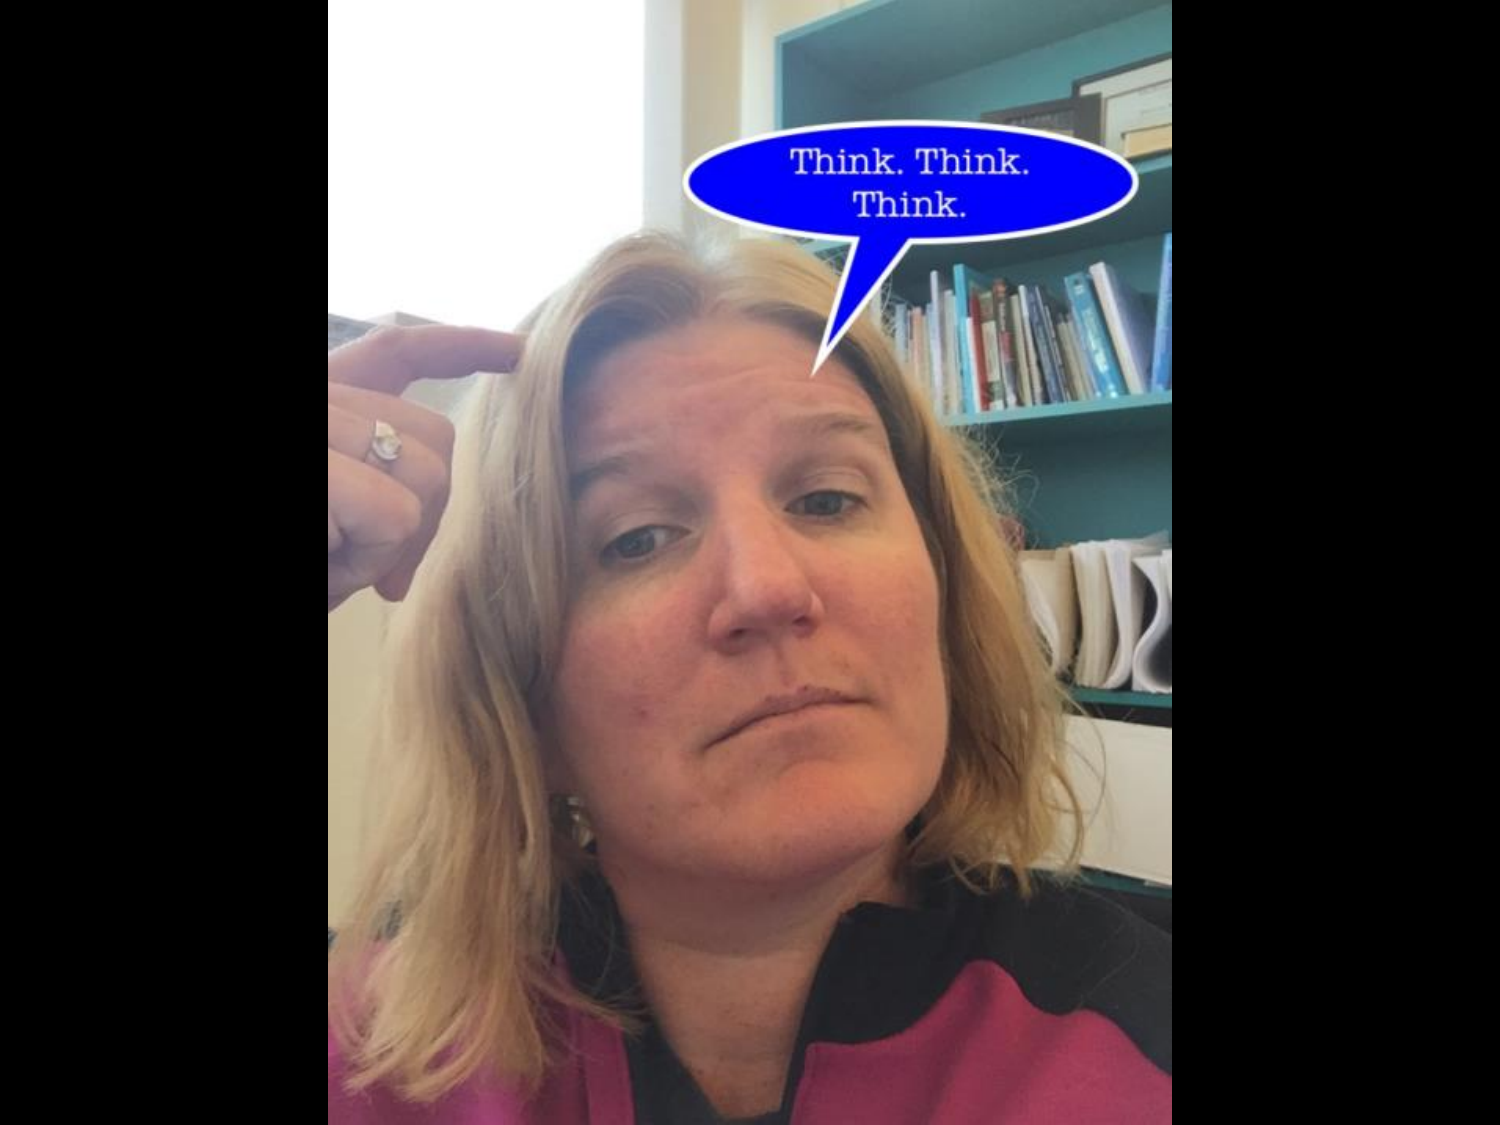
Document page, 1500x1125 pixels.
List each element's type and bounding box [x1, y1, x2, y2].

picture [327, 0, 1173, 1125]
